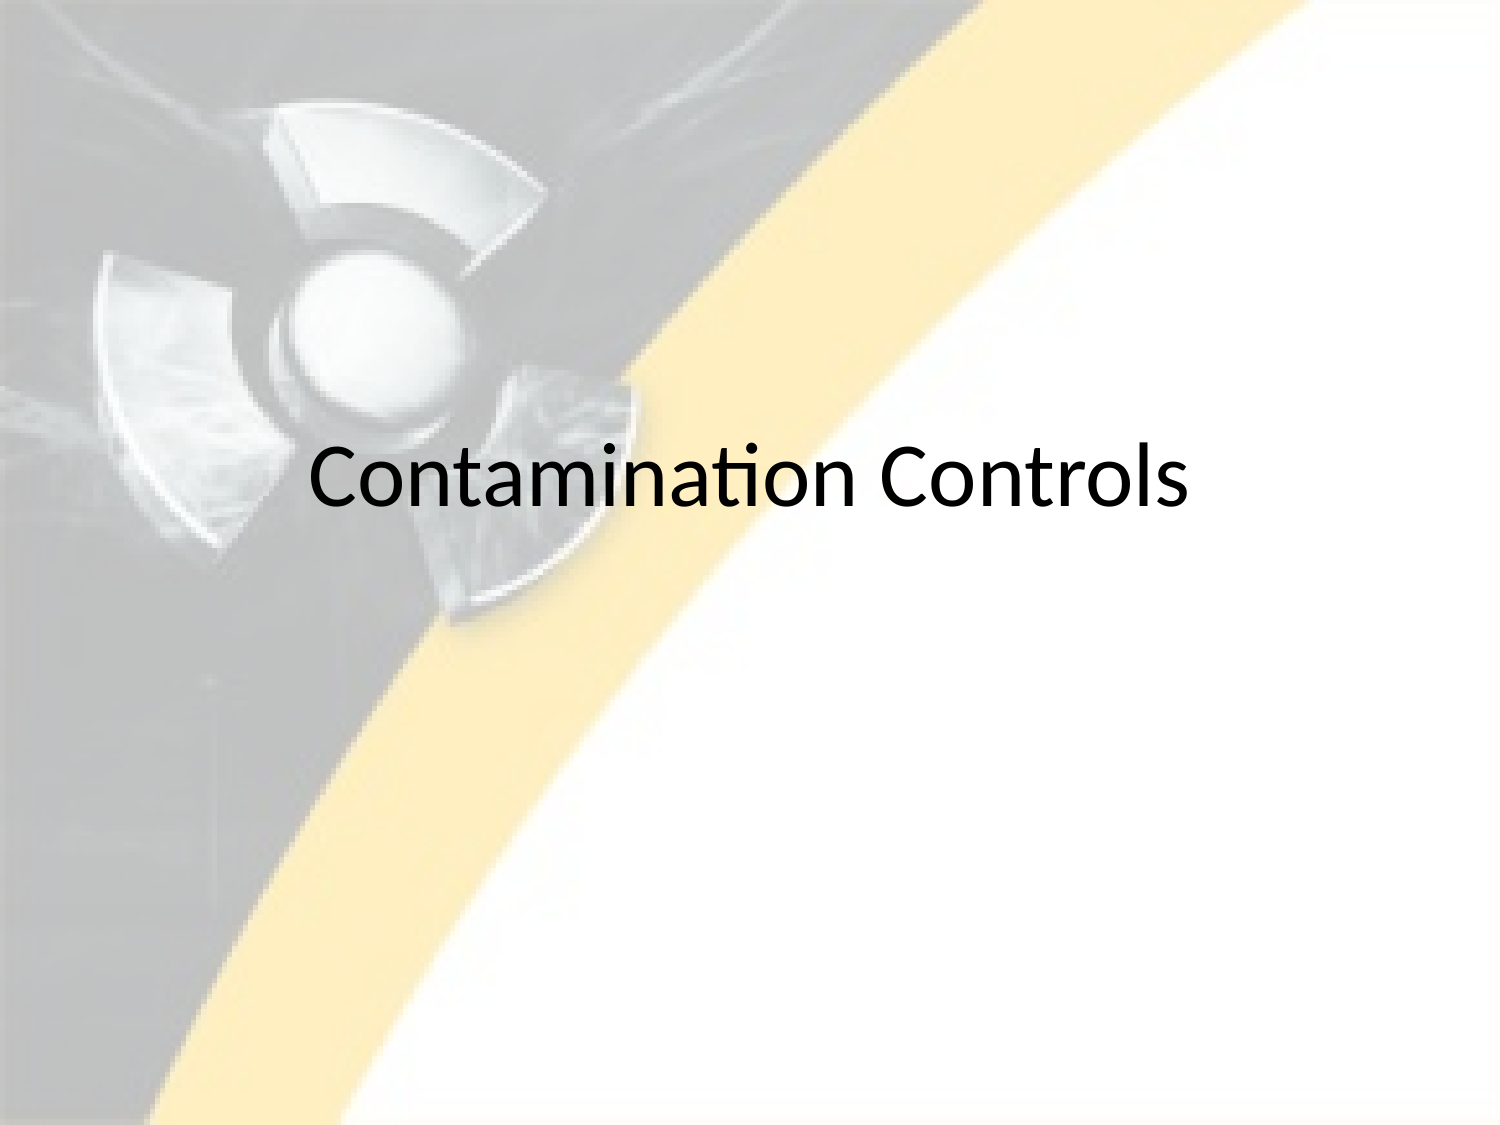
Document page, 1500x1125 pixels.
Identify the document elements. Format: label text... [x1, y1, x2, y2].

title Contamination Controls [112, 349, 1388, 591]
